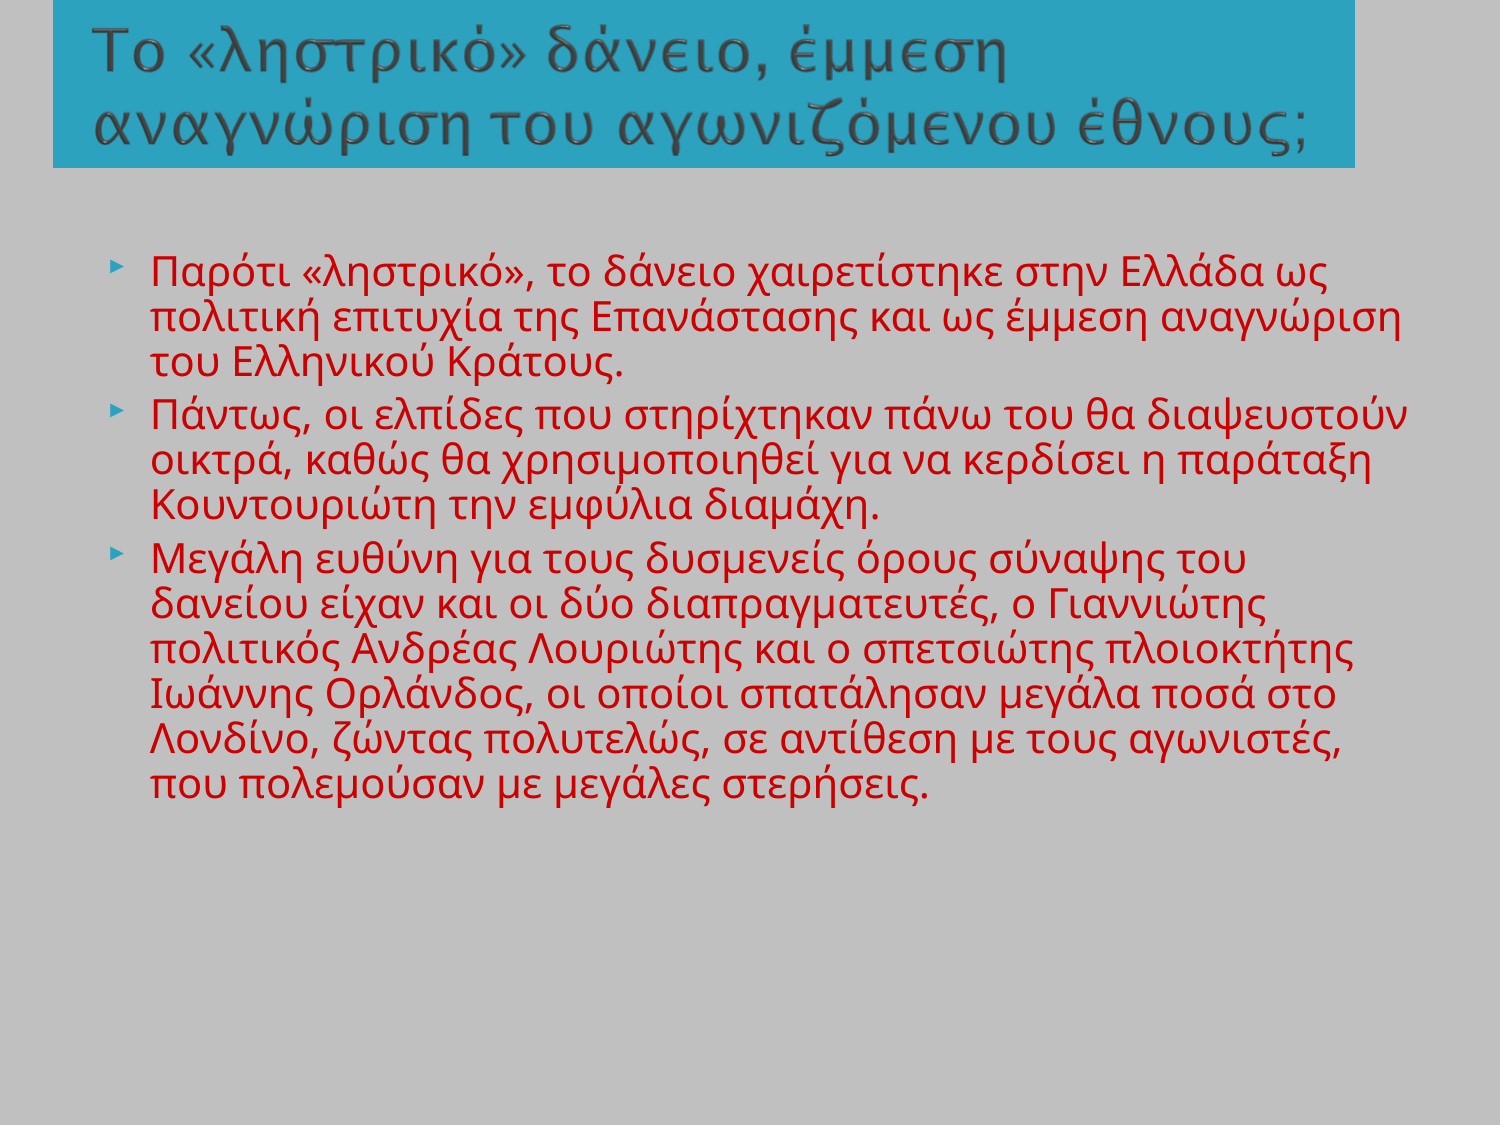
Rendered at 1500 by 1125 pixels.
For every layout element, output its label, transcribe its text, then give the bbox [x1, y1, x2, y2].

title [52, 0, 1356, 169]
list Παρότι «ληστρικό», το δάνειο χαιρετίστηκε στην Ελλάδα ως πολιτική επιτυχία της Επανάστασης και ως έμμεση αναγνώριση του Ελληνικού Κράτους. Πάντως, οι ελπίδες που στηρίχτηκαν πάνω του θα διαψευστούν οικτρά, καθώς θα χρησιμοποιηθεί για να κερδίσει η παράταξη Κουντουριώτη την εμφύλια διαμάχη. Μεγάλη ευθύνη για τους δυσμενείς όρους σύναψης του δανείου είχαν και οι δύο διαπραγματευτές, ο Γιαννιώτης πολιτικός Ανδρέας Λουριώτης και ο σπετσιώτης πλοιοκτήτης Ιωάννης Ορλάνδος, οι οποίοι σπατάλησαν μεγάλα ποσά στο Λονδίνο, ζώντας πολυτελώς, σε αντίθεση με τους αγωνιστές, που πολεμούσαν με μεγάλες στερήσεις. [74, 242, 1426, 986]
